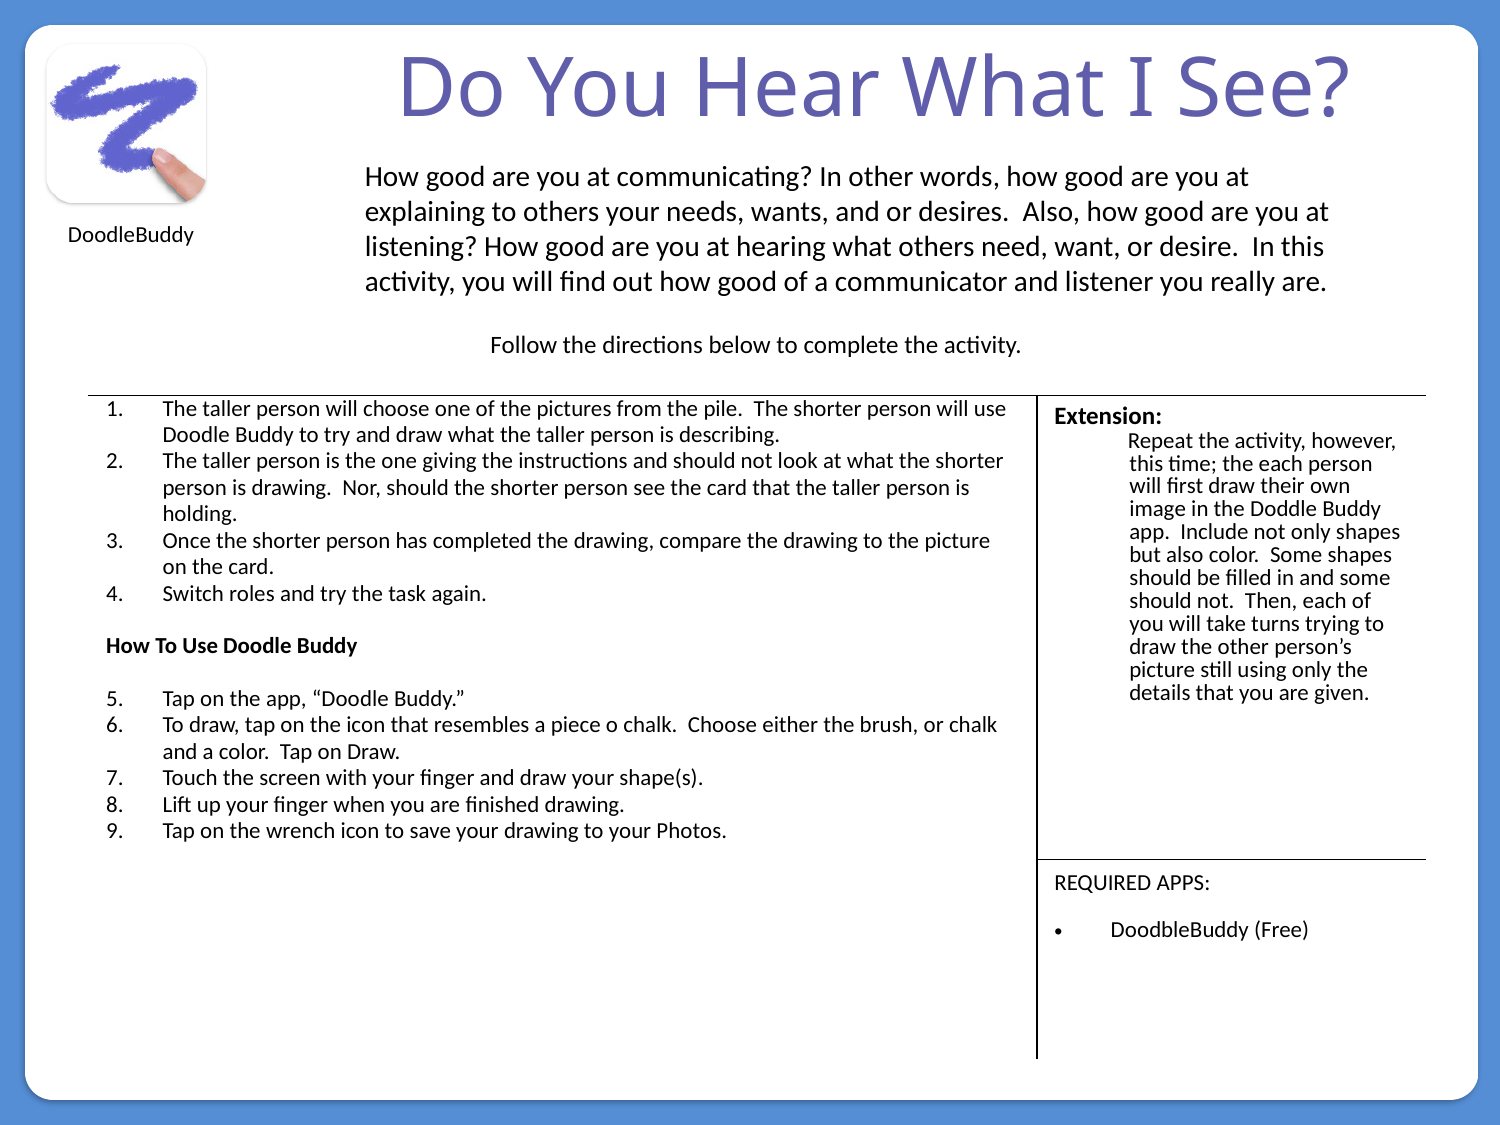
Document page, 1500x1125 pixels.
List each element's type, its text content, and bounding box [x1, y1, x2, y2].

table_header Follow the directions below to complete the activity. [88, 325, 1426, 395]
table_cell REQUIRED APPS: DoodbleBuddy (Free) [1038, 860, 1426, 1059]
text_box How good are you at communicating? In other words, how good are you at explaining to others your needs, wants, and or desires. Also, how good are you at listening? How good are you at hearing what others need, want, or desire. In this activity, you will find out how good of a communicator and listener you really are. [350, 149, 1363, 305]
title Do You Hear What I See? [337, 24, 1410, 141]
text_box DoodleBuddy [49, 221, 213, 255]
table_cell The taller person will choose one of the pictures from the pile. The shorter person will use Doodle Buddy to try and draw what the taller person is describing. The taller person is the one giving the instructions and should not look at what the shorter person is drawing. Nor, should the shorter person see the card that the taller person is holding. Once the shorter person has completed the drawing, compare the drawing to the picture on the card. Switch roles and try the task again. How To Use Doodle Buddy Tap on the app, “Doodle Buddy.” To draw, tap on the icon that resembles a piece o chalk. Choose either the brush, or chalk and a color. Tap on Draw. Touch the screen with your finger and draw your shape(s). Lift up your finger when you are finished drawing. Tap on the wrench icon to save your drawing to your Photos. [88, 396, 1036, 1059]
picture [37, 37, 216, 213]
table_cell Extension: Repeat the activity, however, this time; the each person will first draw their own image in the Doddle Buddy app. Include not only shapes but also color. Some shapes should be filled in and some should not. Then, each of you will take turns trying to draw the other person’s picture still using only the details that you are given. [1038, 396, 1426, 859]
